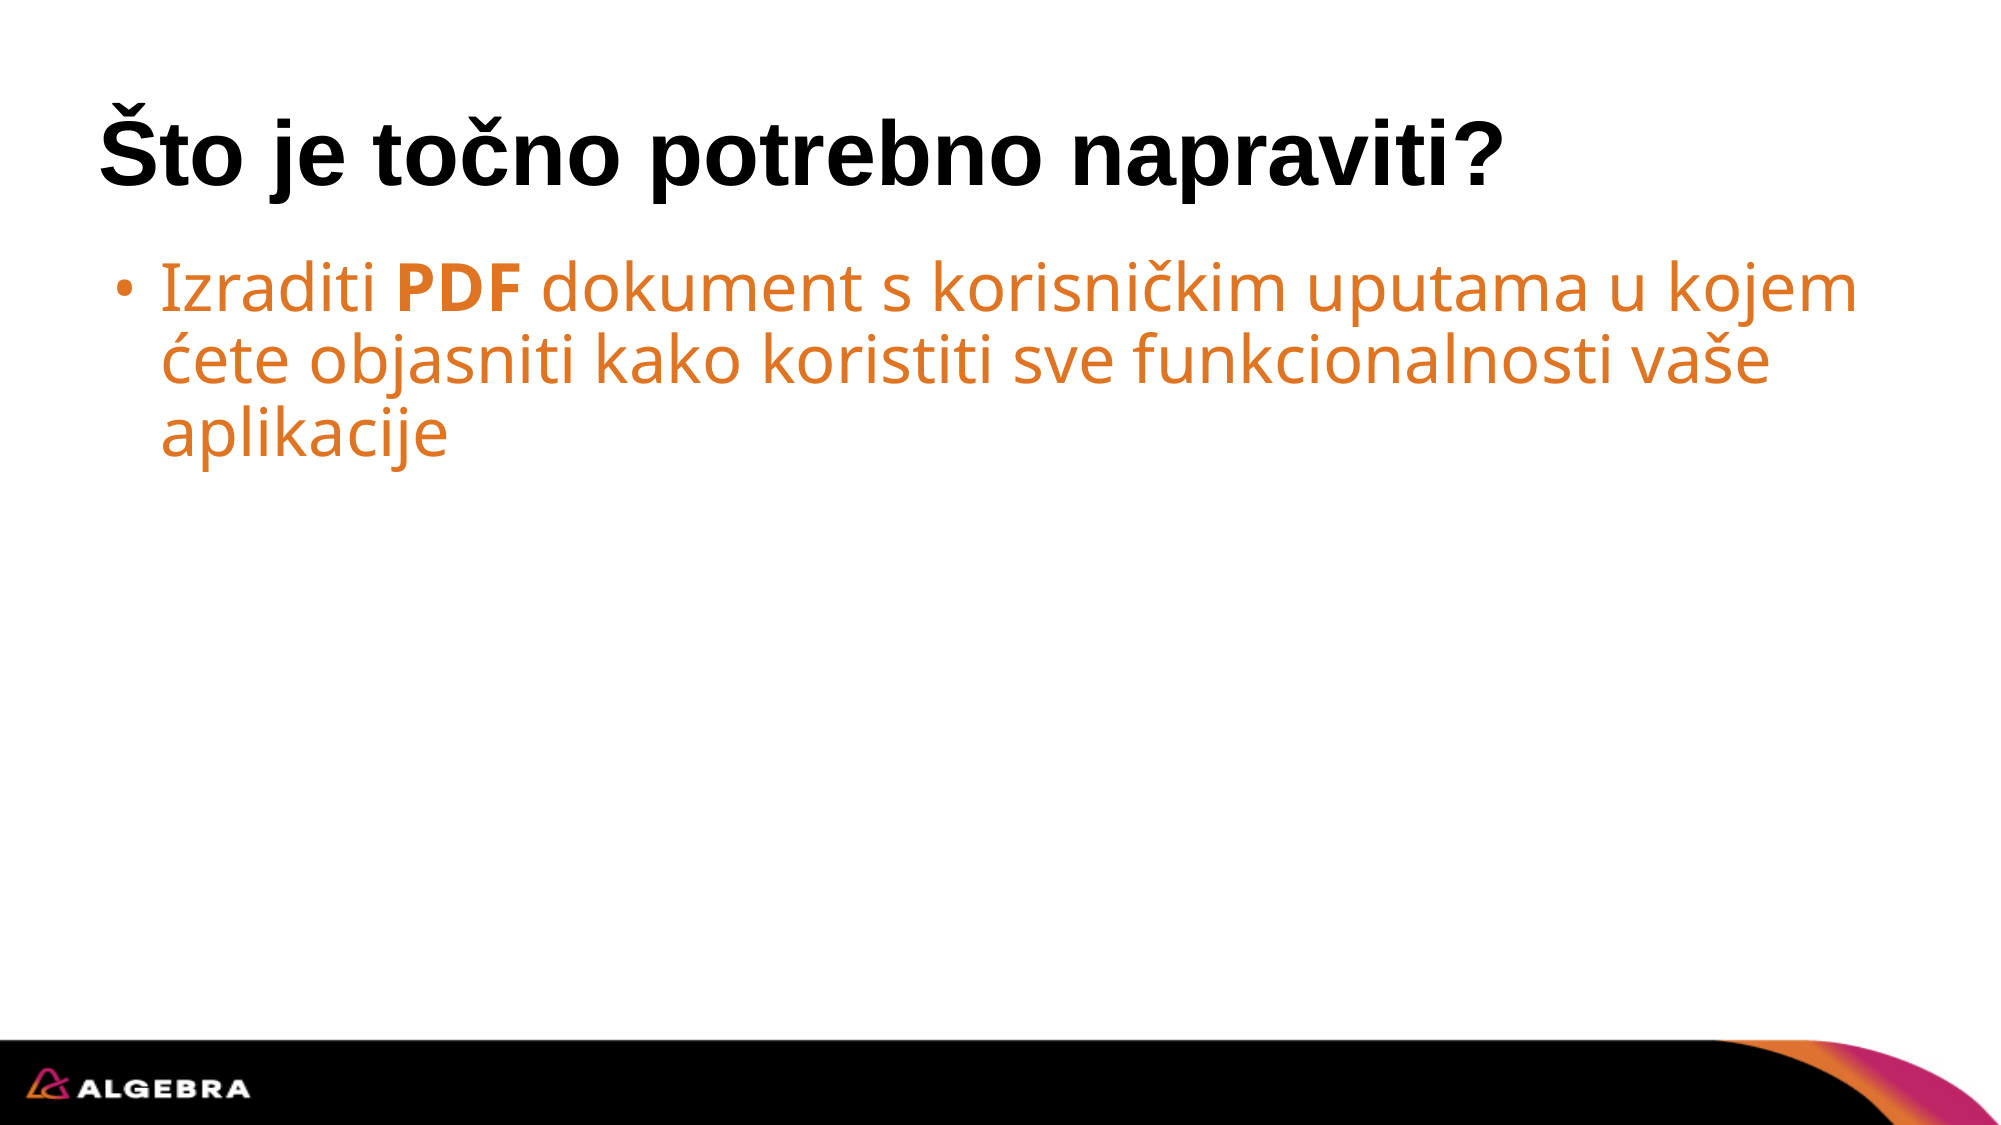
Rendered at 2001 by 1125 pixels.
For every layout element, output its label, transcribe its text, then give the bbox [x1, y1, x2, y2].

list Izraditi PDF dokument s korisničkim uputama u kojem ćete objasniti kako koristiti sve funkcionalnosti vaše aplikacije [98, 246, 1908, 991]
picture [0, 0, 2001, 1125]
title Što je točno potrebno napraviti? [98, 81, 1910, 213]
